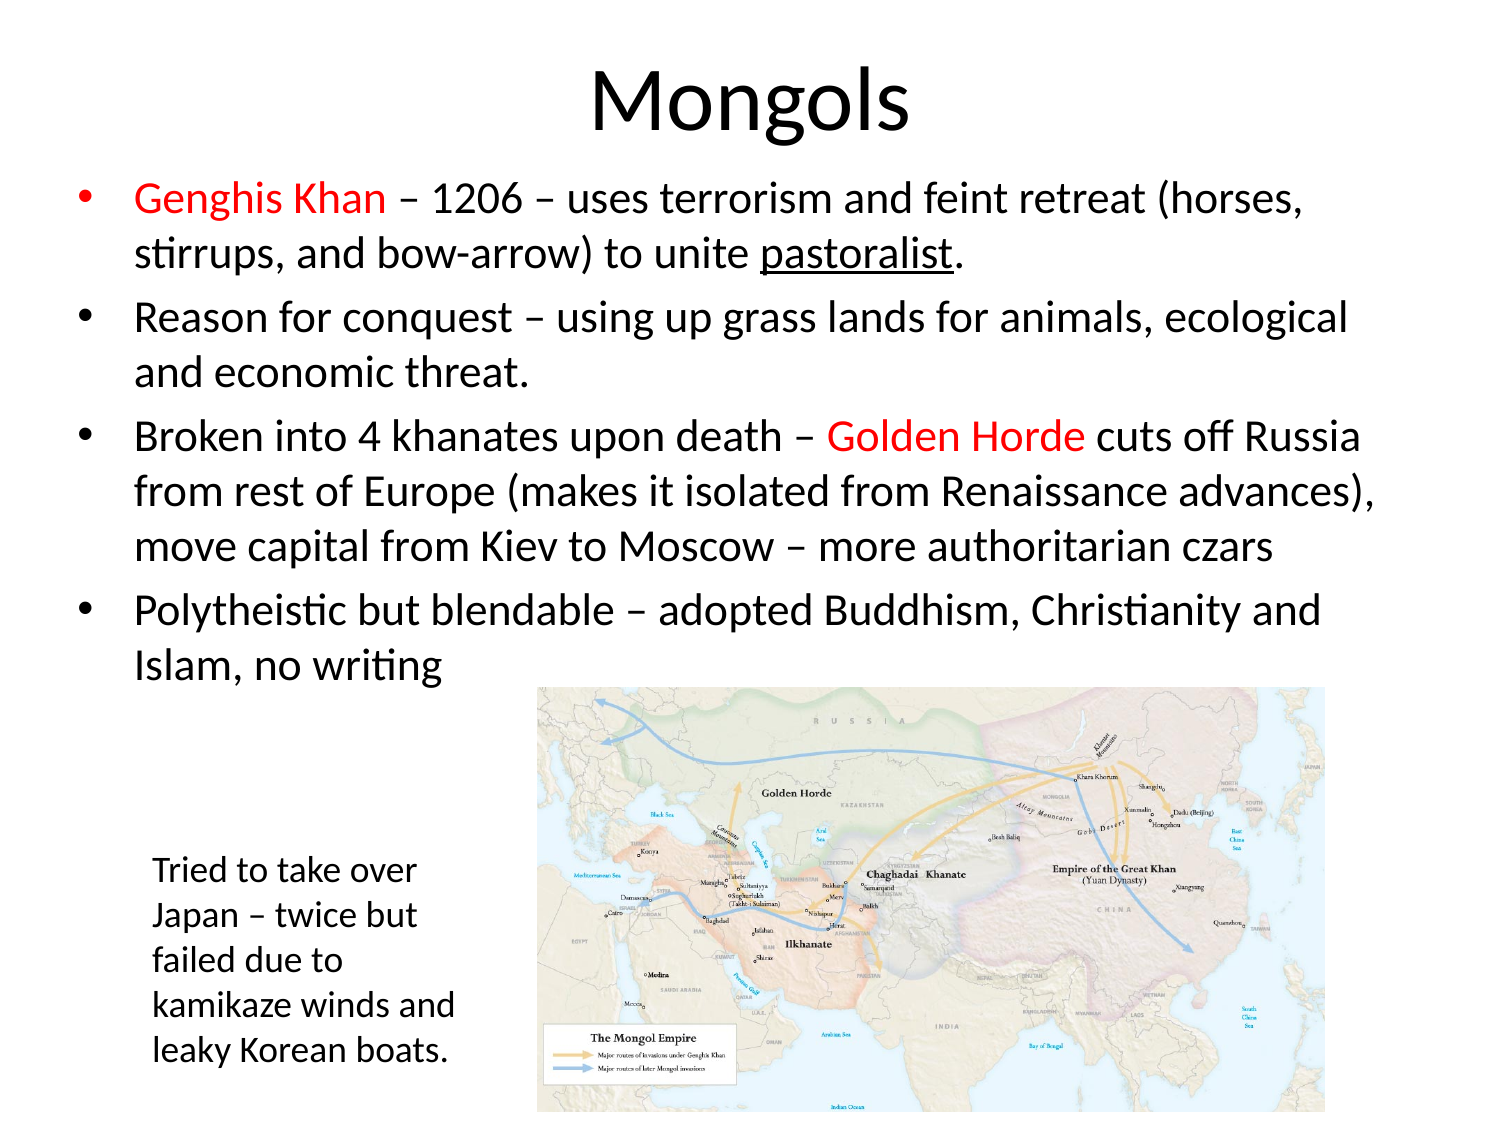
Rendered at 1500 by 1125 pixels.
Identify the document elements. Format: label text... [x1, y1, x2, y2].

text_box Tried to take over Japan – twice but failed due to kamikaze winds and leaky Korean boats. [137, 837, 500, 1078]
picture [537, 687, 1326, 1112]
list Genghis Khan – 1206 – uses terrorism and feint retreat (horses, stirrups, and bow-arrow) to unite pastoralist. Reason for conquest – using up grass lands for animals, ecological and economic threat. Broken into 4 khanates upon death – Golden Horde cuts off Russia from rest of Europe (makes it isolated from Renaissance advances), move capital from Kiev to Moscow – more authoritarian czars Polytheistic but blendable – adopted Buddhism, Christianity and Islam, no writing [62, 160, 1413, 903]
title Mongols [75, 0, 1425, 188]
